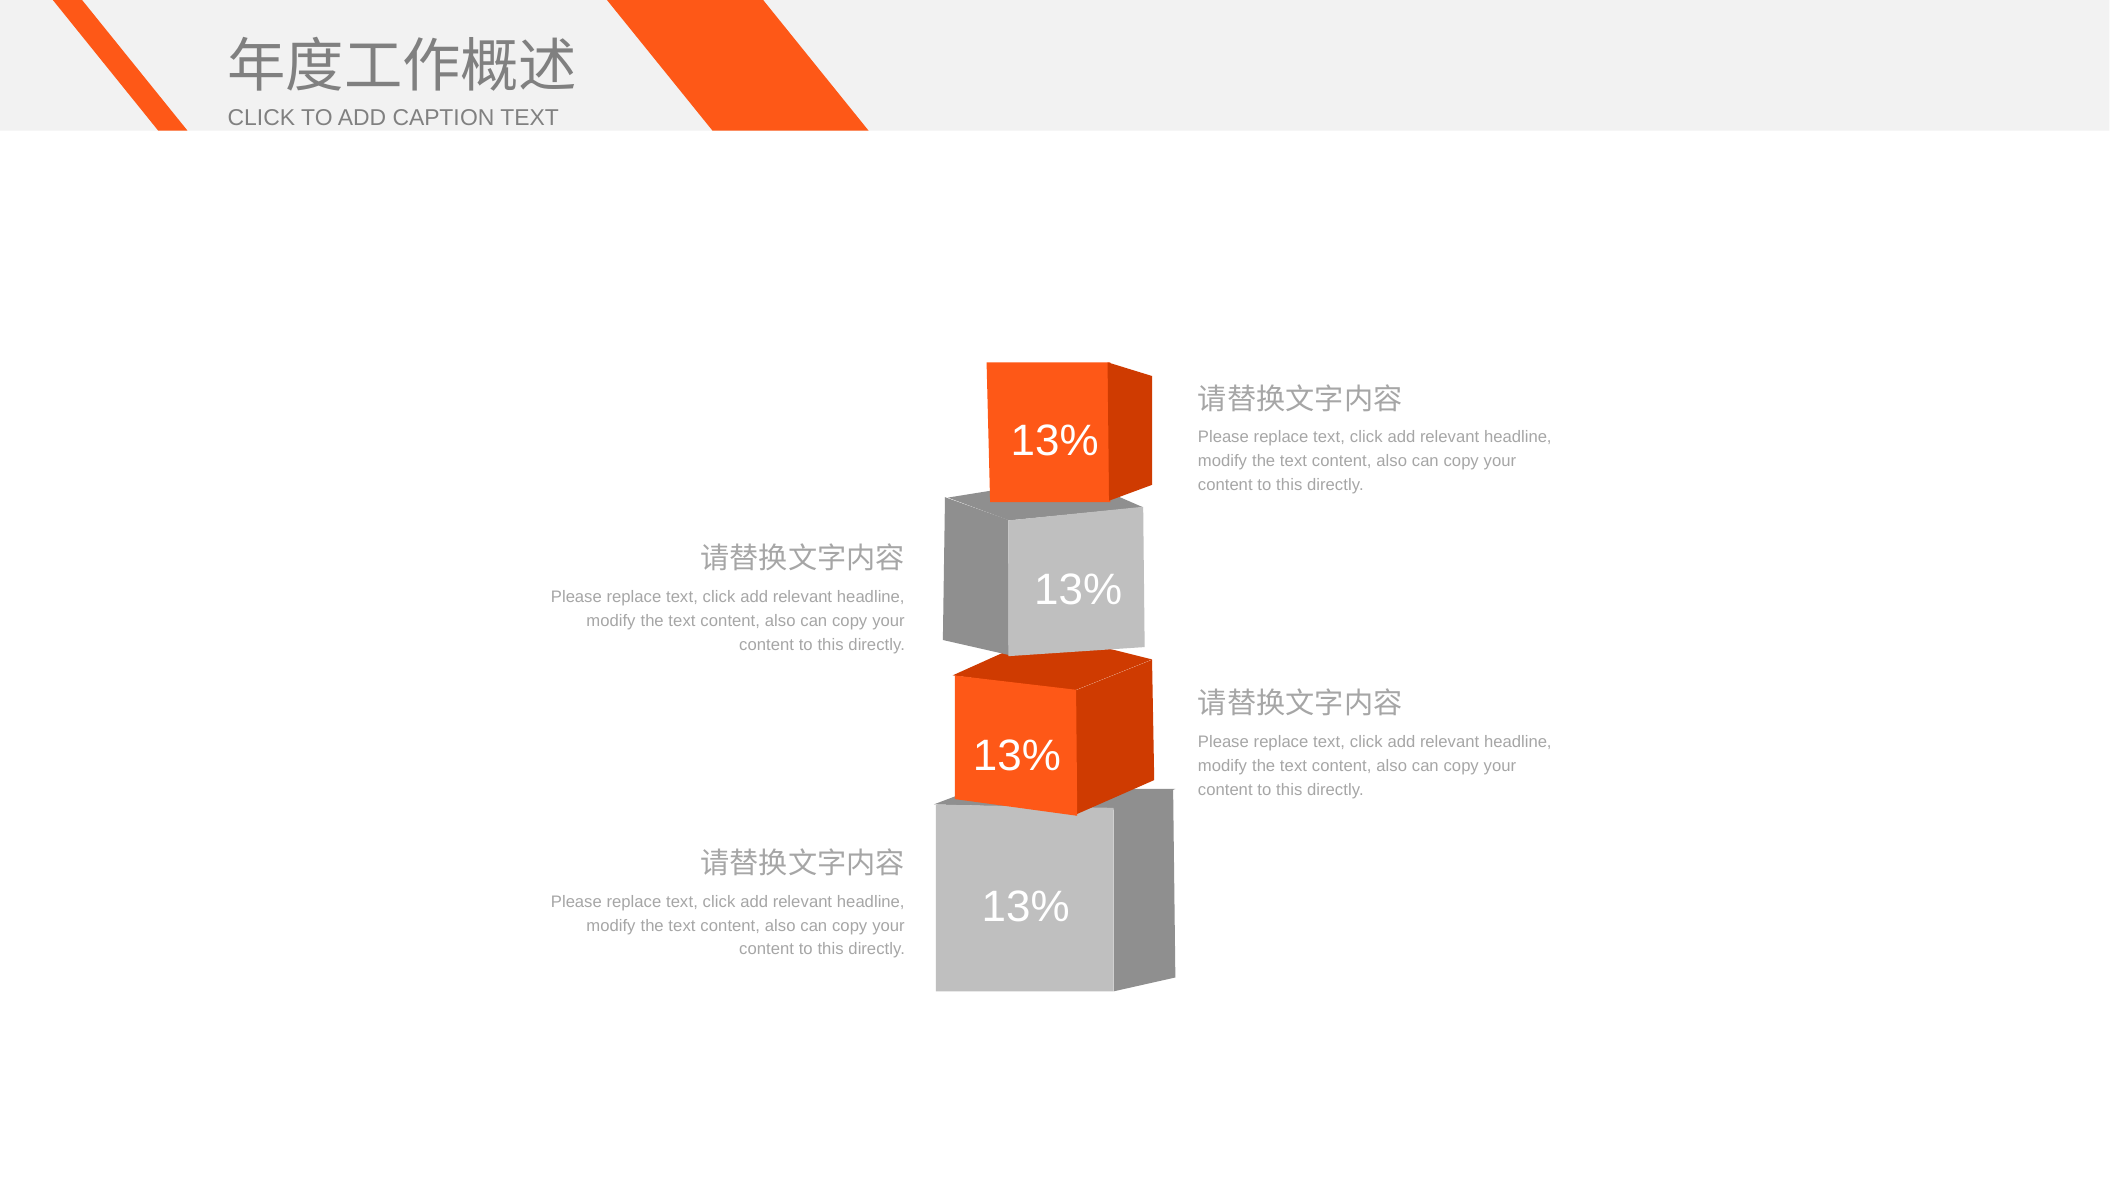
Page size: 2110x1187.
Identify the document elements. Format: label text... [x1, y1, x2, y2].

text_box Please replace text, click add relevant headline, modify the text content, also can copy your content to this directly. [1197, 422, 1561, 494]
text_box Please replace text, click add relevant headline, modify the text content, also can copy your content to this directly. [1197, 726, 1561, 799]
text_box 请替换文字内容 [684, 837, 906, 880]
text_box CLICK TO ADD CAPTION TEXT [227, 102, 607, 131]
text_box Please replace text, click add relevant headline, modify the text content, also can copy your content to this directly. [543, 886, 906, 959]
text_box 请替换文字内容 [684, 532, 906, 575]
text_box 年度工作概述 [227, 27, 607, 98]
text_box 请替换文字内容 [1197, 677, 1419, 720]
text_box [933, 362, 1176, 992]
text_box Please replace text, click add relevant headline, modify the text content, also can copy your content to this directly. [543, 581, 906, 654]
text_box 请替换文字内容 [1197, 372, 1419, 415]
